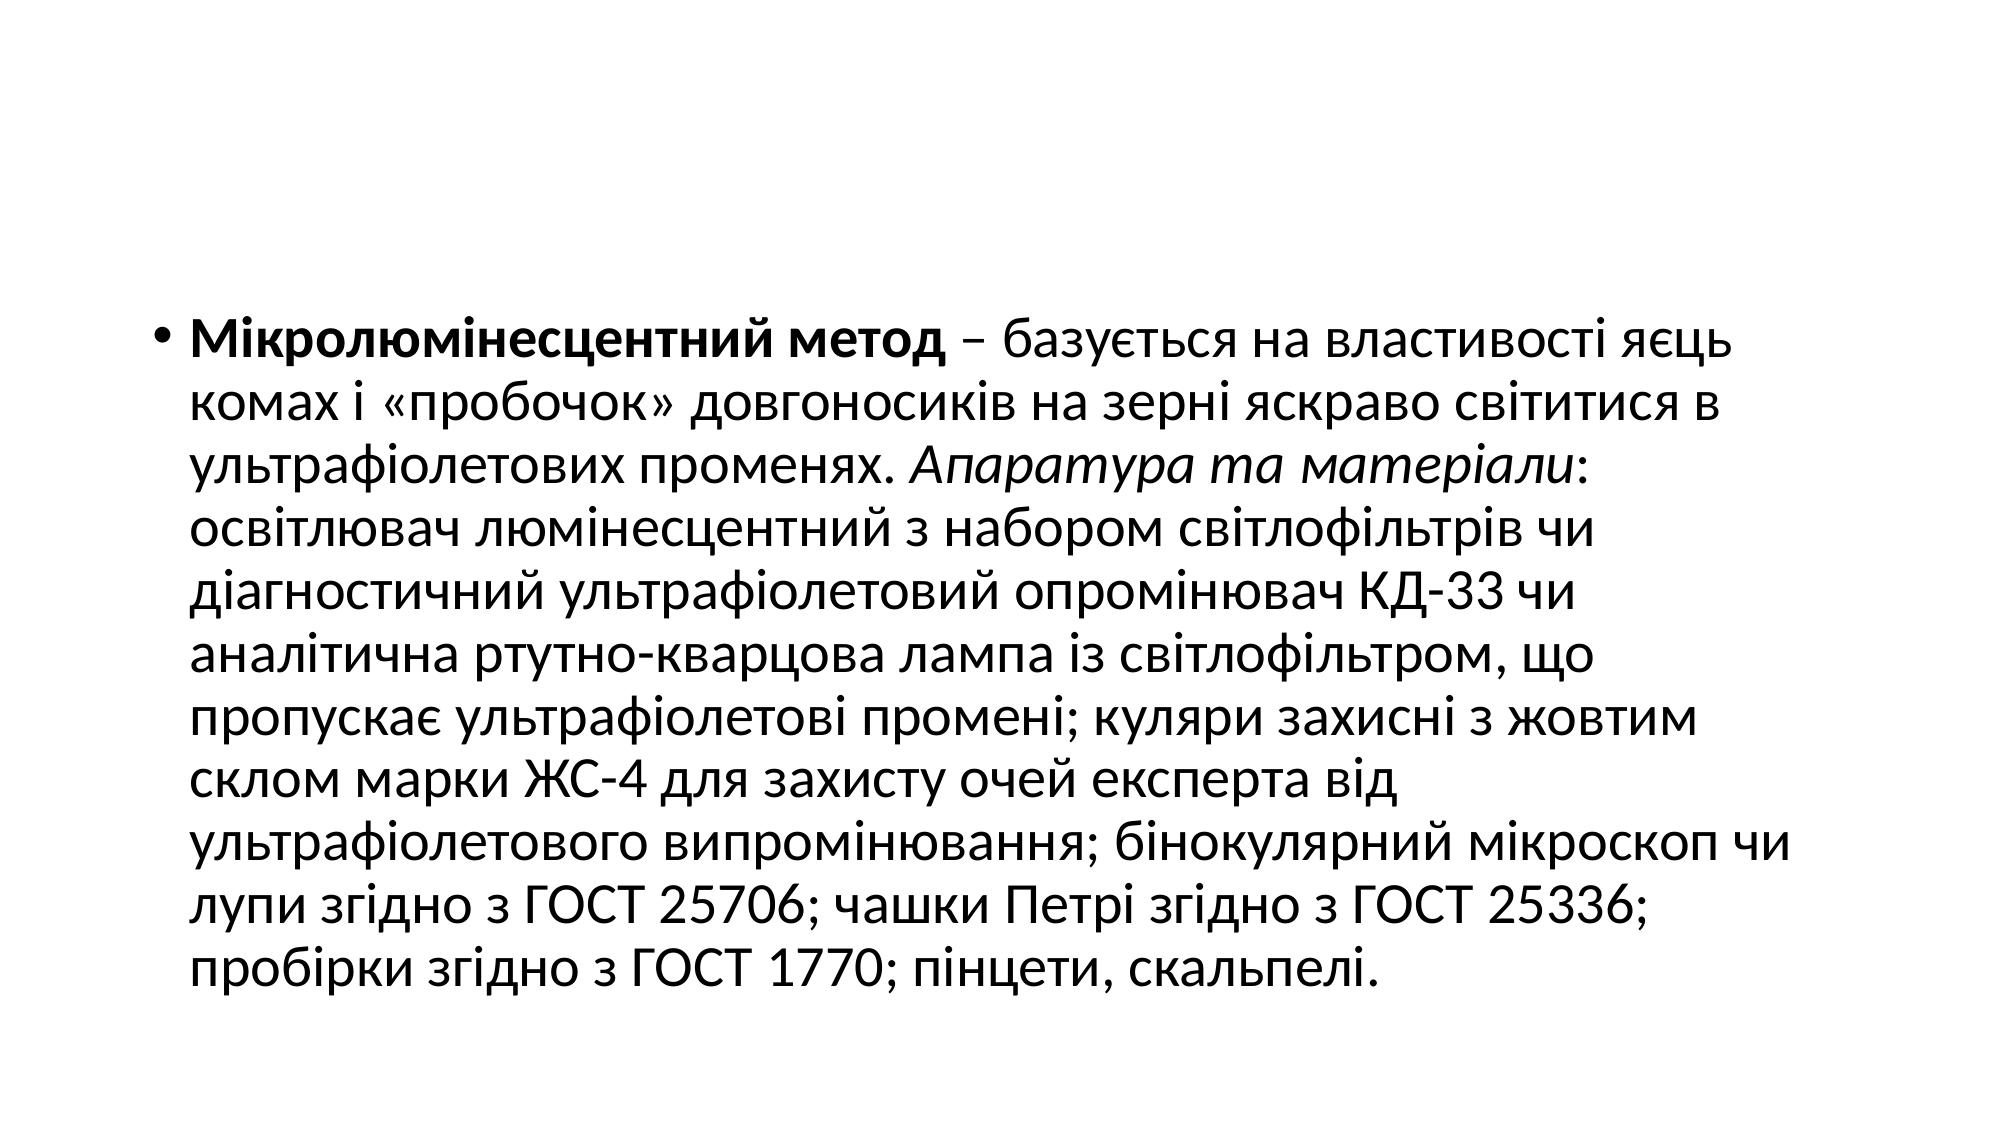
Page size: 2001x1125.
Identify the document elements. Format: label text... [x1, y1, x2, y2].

list Мікролюмінесцентний метод – базується на властивості яєць комах і «пробочок» довгоносиків на зерні яскраво світитися в ультрафіолетових променях. Апаратура та матеріали: освітлювач люмінесцентний з набором світлофільтрів чи діагностичний ультрафіолетовий опромінювач КД-33 чи аналітична ртутно-кварцова лампа із світлофільтром, що пропускає ультрафіолетові промені; куляри захисні з жовтим склом марки ЖС-4 для захисту очей експерта від ультрафіолетового випромінювання; бінокулярний мікроскоп чи лупи згідно з ГОСТ 25706; чашки Петрі згідно з ГОСТ 25336; пробірки згідно з ГОСТ 1770; пінцети, скальпелі. [137, 299, 1863, 1014]
